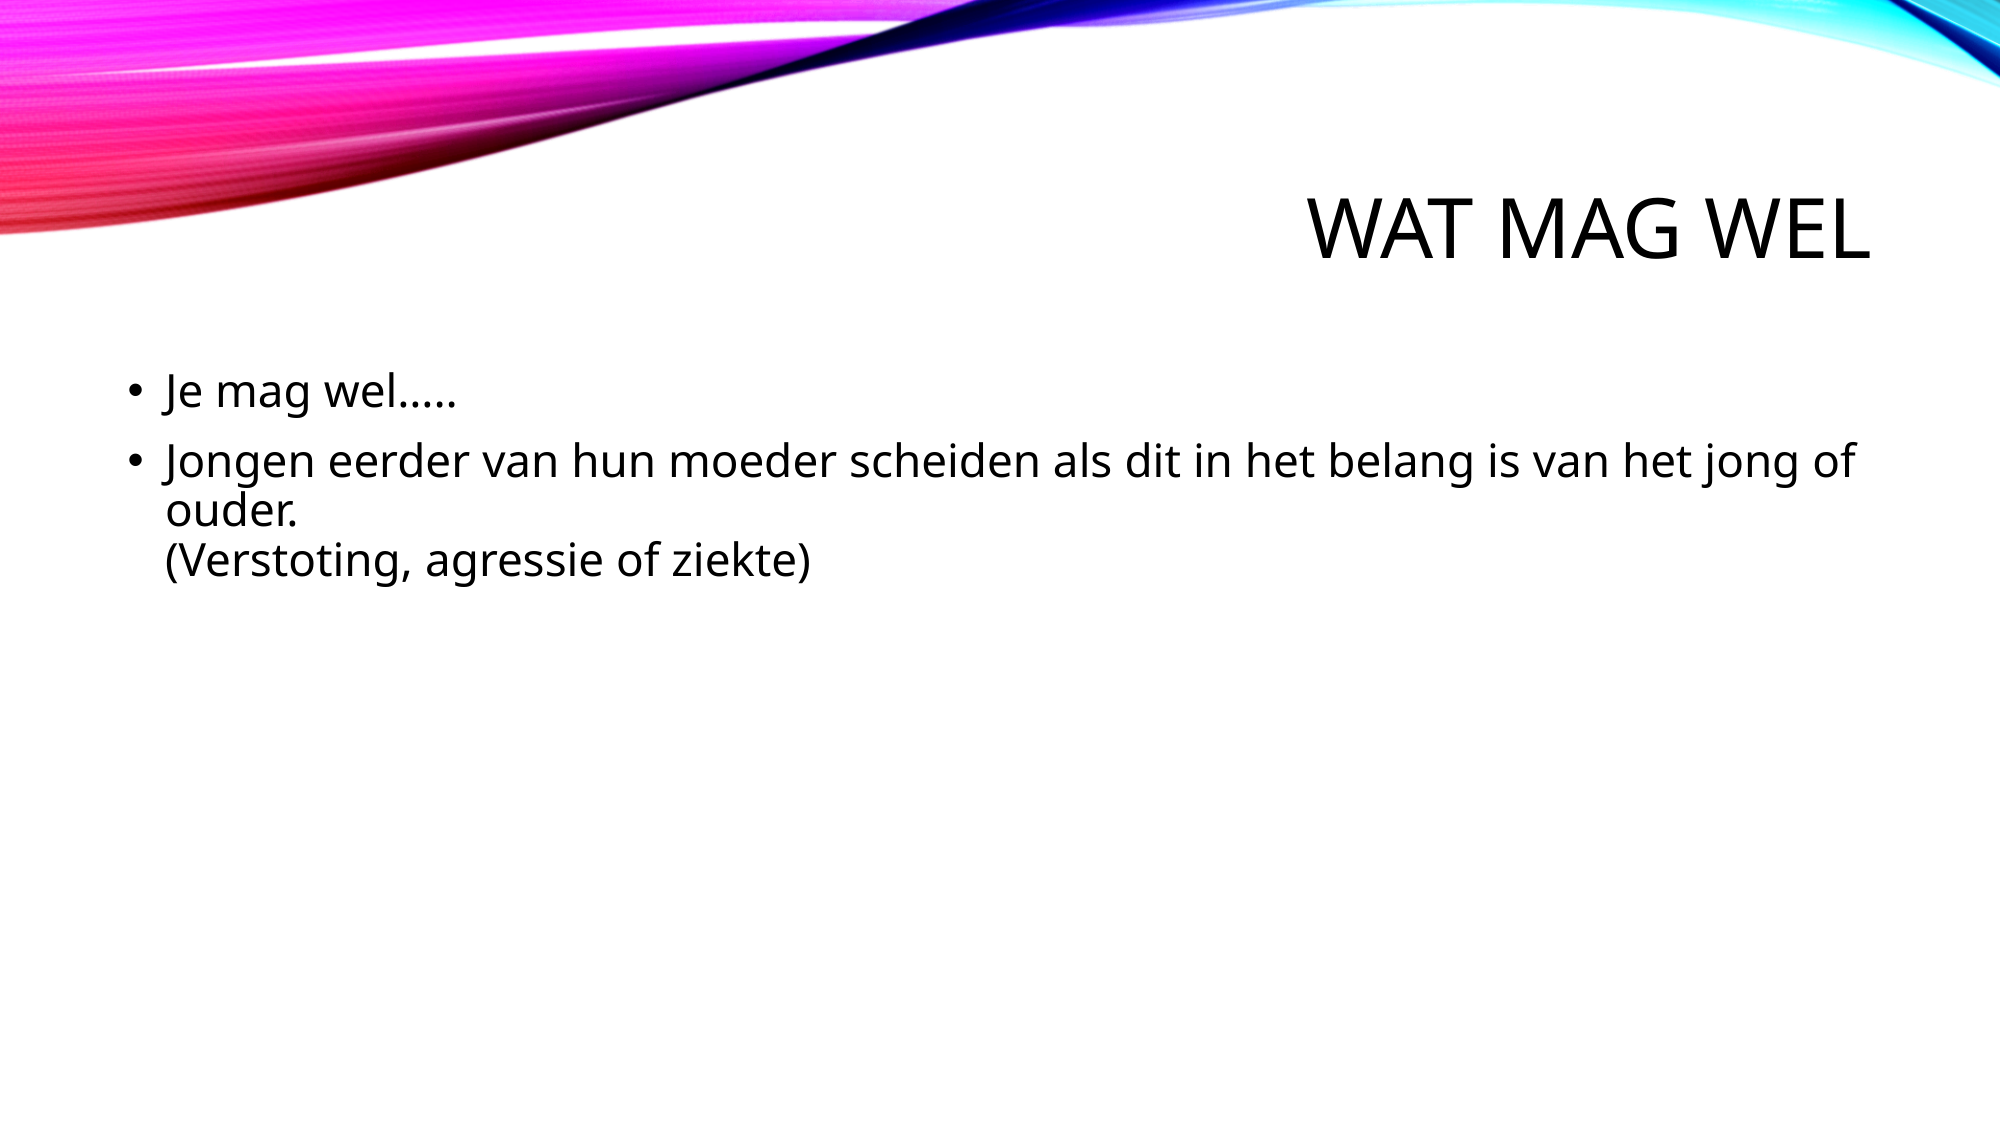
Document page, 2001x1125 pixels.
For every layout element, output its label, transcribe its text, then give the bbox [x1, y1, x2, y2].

title Wat mag wel [474, 125, 1888, 338]
picture [1910, 0, 2000, 45]
picture [1890, 0, 2000, 75]
picture [0, 0, 2000, 237]
list Je mag wel….. Jongen eerder van hun moeder scheiden als dit in het belang is van het jong of ouder. (Verstoting, agressie of ziekte) [112, 360, 1888, 1021]
